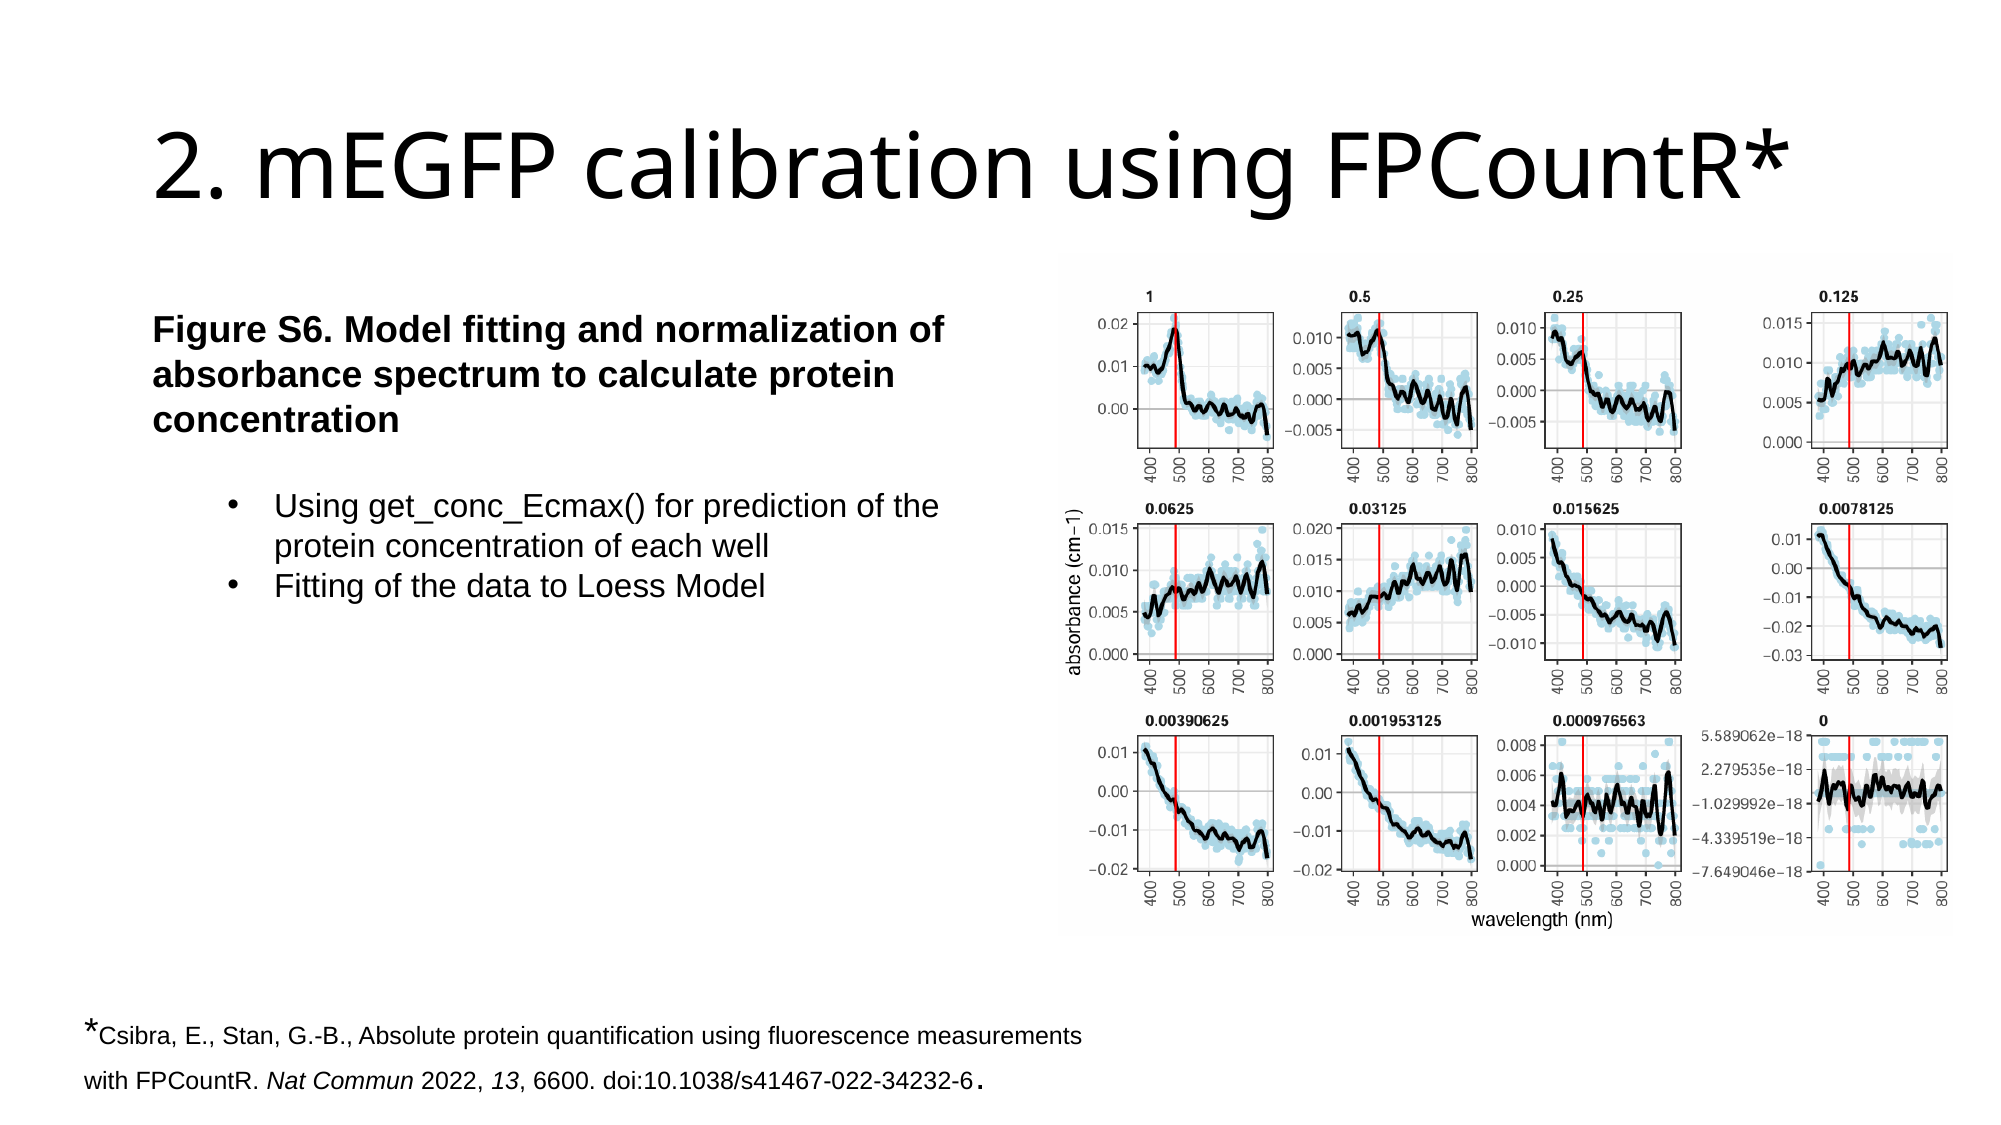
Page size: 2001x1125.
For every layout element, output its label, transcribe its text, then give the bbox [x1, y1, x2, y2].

title 2. mEGFP calibration using FPCountR* [137, 59, 1863, 278]
picture [1058, 253, 1953, 937]
text_box *Csibra, E., Stan, G.-B., Absolute protein quantification using fluorescence measurements with FPCountR. Nat Commun 2022, 13, 6600. doi:10.1038/s41467-022-34232-6. [69, 1000, 1104, 1105]
text_box Figure S6. Model fitting and normalization of absorbance spectrum to calculate protein concentration Using get_conc_Ecmax() for prediction of the protein concentration of each well Fitting of the data to Loess Model [137, 297, 1058, 732]
